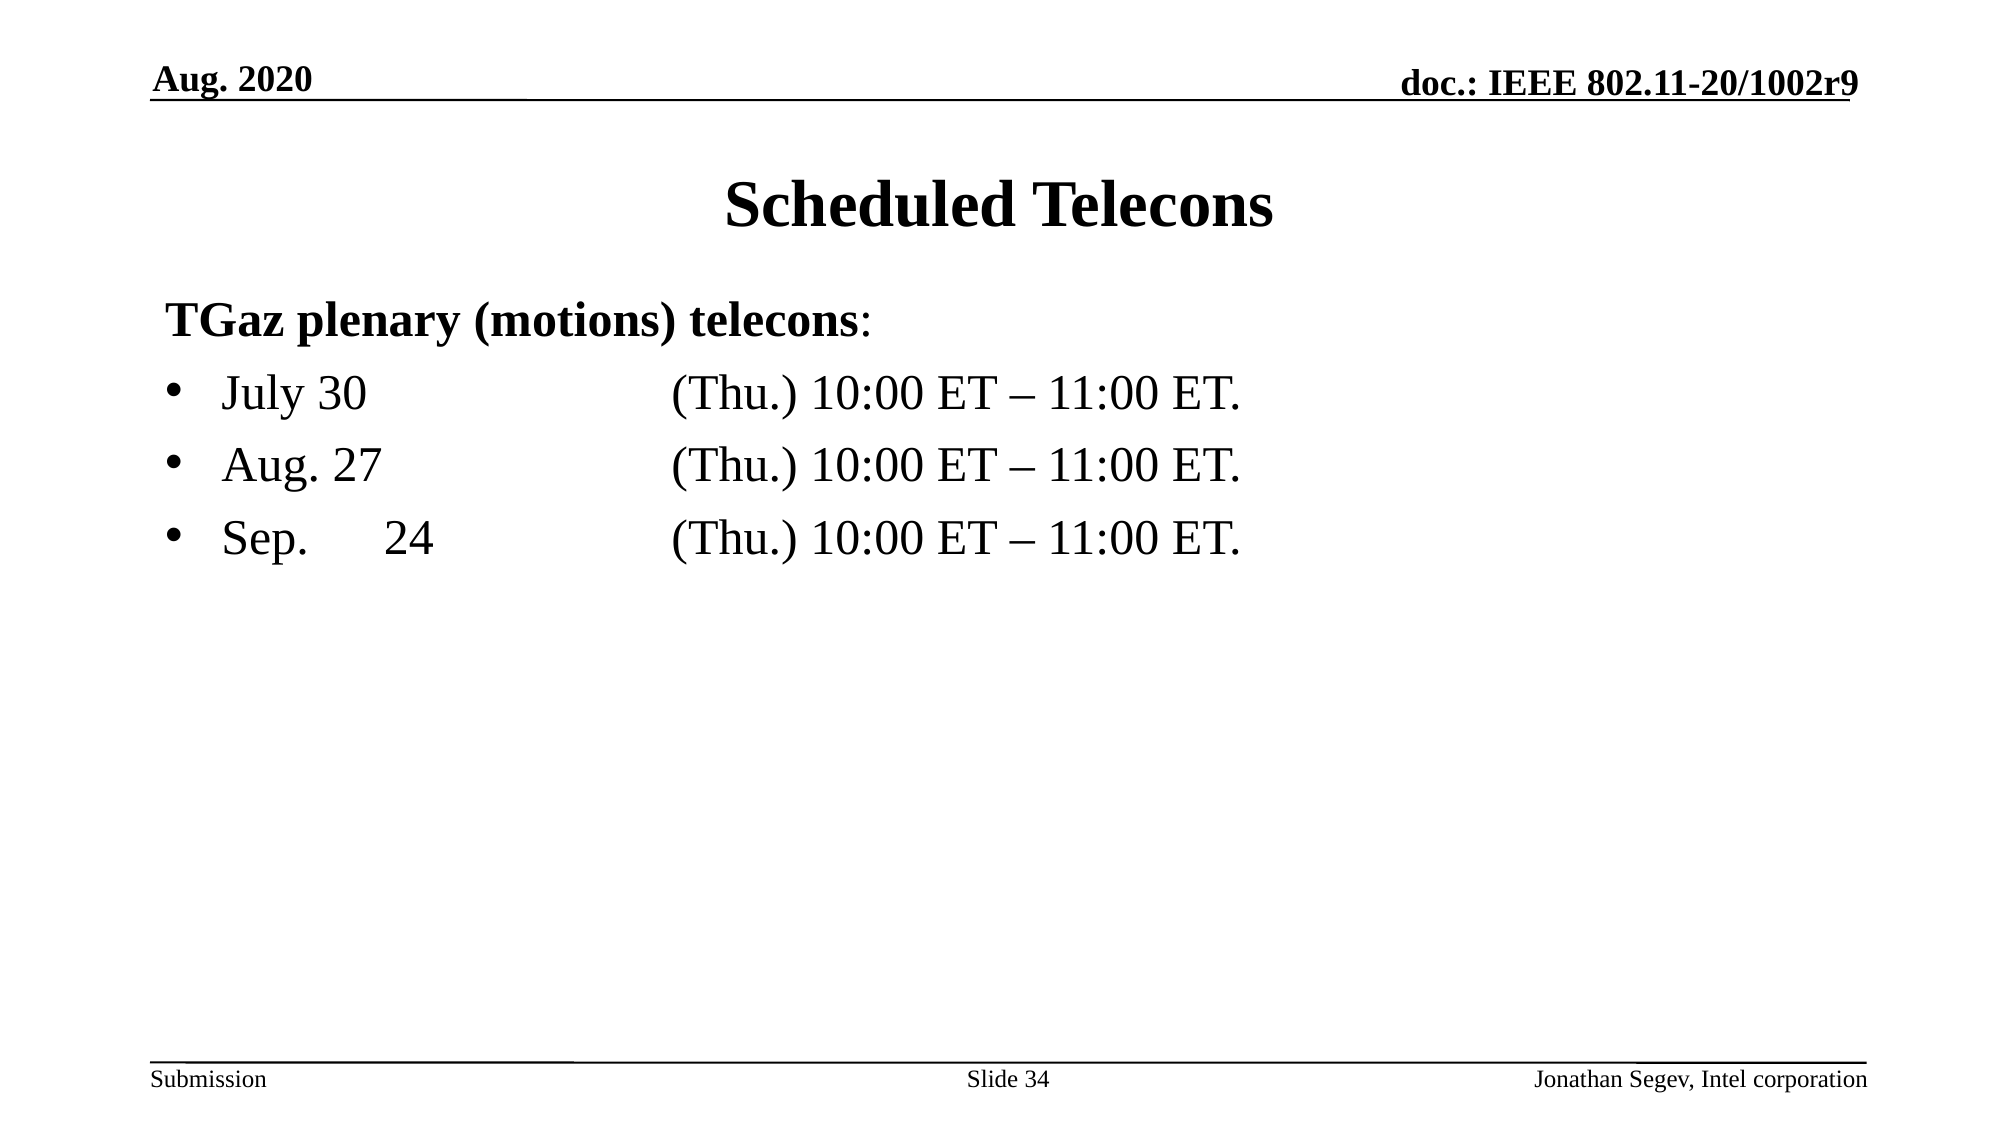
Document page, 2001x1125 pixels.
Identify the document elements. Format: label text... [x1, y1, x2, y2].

slide_number Slide 34 [950, 1061, 1067, 1123]
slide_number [152, 54, 563, 100]
title Scheduled Telecons [149, 112, 1850, 278]
list TGaz plenary (motions) telecons: July 30 (Thu.) 10:00 ET – 11:00 ET. Aug. 27 (Thu.) 10:00 ET – 11:00 ET. Sep. 24 (Thu.) 10:00 ET – 11:00 ET. [149, 278, 1850, 670]
footer Jonathan Segev, Intel corporation [1171, 1061, 1869, 1093]
